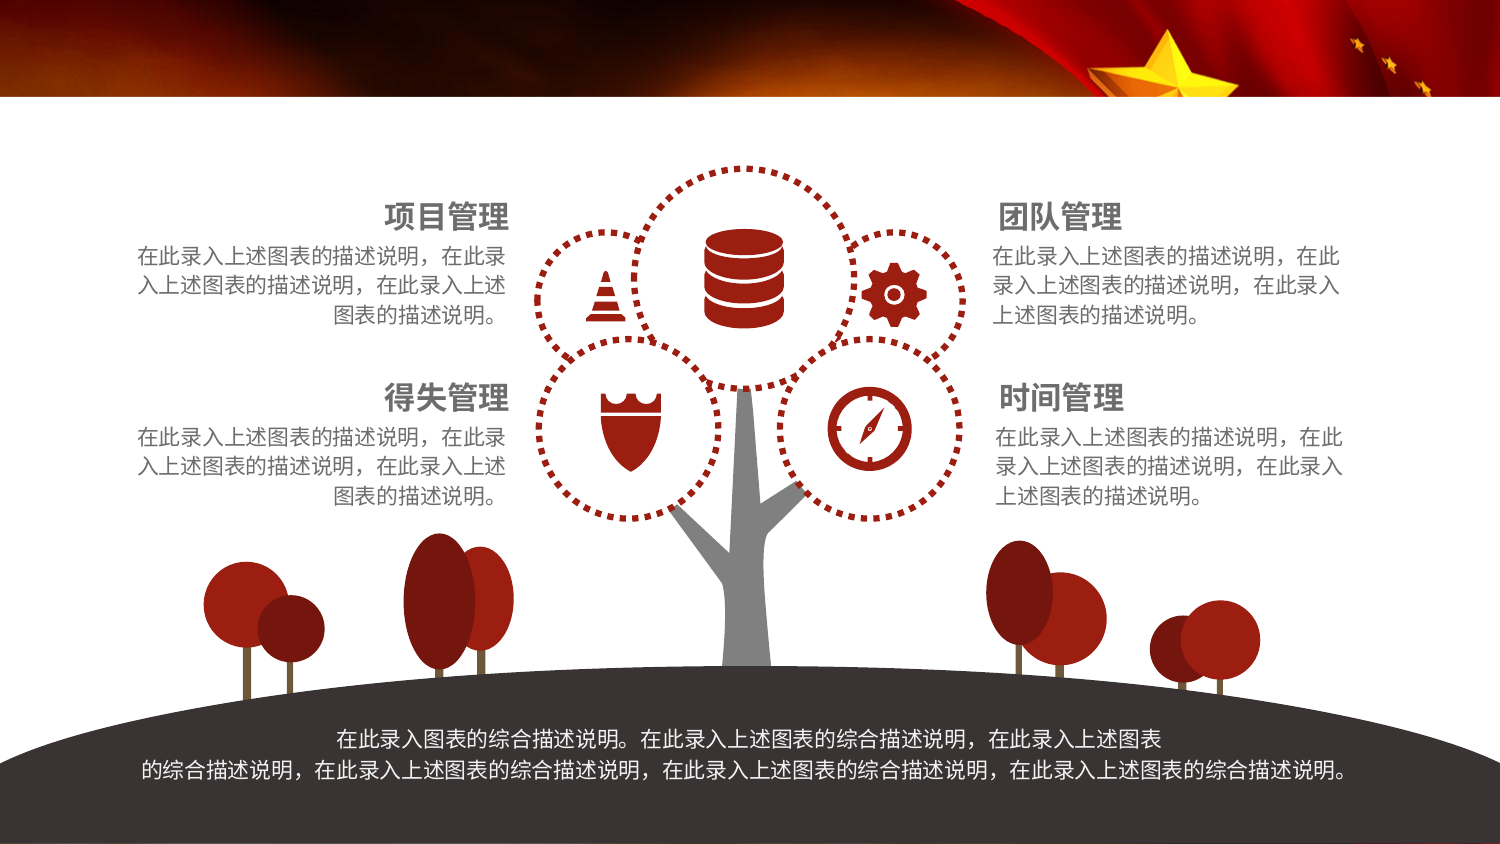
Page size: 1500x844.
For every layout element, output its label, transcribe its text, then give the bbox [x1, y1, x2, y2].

text_box 在此录入上述图表的描述说明，在此录入上述图表的描述说明，在此录入上述图表的描述说明。 [125, 414, 519, 502]
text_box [1149, 600, 1261, 709]
text_box [675, 389, 783, 666]
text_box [986, 540, 1107, 681]
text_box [203, 561, 325, 709]
text_box 在此录入上述图表的描述说明，在此录入上述图表的描述说明，在此录入上述图表的描述说明。 [981, 233, 1355, 358]
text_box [537, 232, 633, 370]
text_box 团队管理 [983, 190, 1138, 243]
text_box [0, 722, 1500, 844]
text_box 得失管理 [370, 370, 526, 424]
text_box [855, 232, 963, 370]
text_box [403, 533, 514, 690]
text_box 在此录入上述图表的描述说明，在此录入上述图表的描述说明，在此录入上述图表的描述说明。 [984, 414, 1358, 502]
text_box 在此录入图表的综合描述说明。在此录入上述图表的综合描述说明，在此录入上述图表 的综合描述说明，在此录入上述图表的综合描述说明，在此录入上述图表的综合描述说明，在此录入上述图表的综合描述说明。 [127, 715, 1373, 788]
text_box 在此录入上述图表的描述说明，在此录入上述图表的描述说明，在此录入上述图表的描述说明。 [125, 233, 519, 377]
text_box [538, 339, 719, 519]
picture [0, 0, 1500, 96]
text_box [633, 168, 855, 389]
text_box 时间管理 [984, 370, 1140, 424]
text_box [779, 339, 960, 519]
text_box [161, 666, 1340, 715]
text_box 项目管理 [370, 190, 526, 243]
